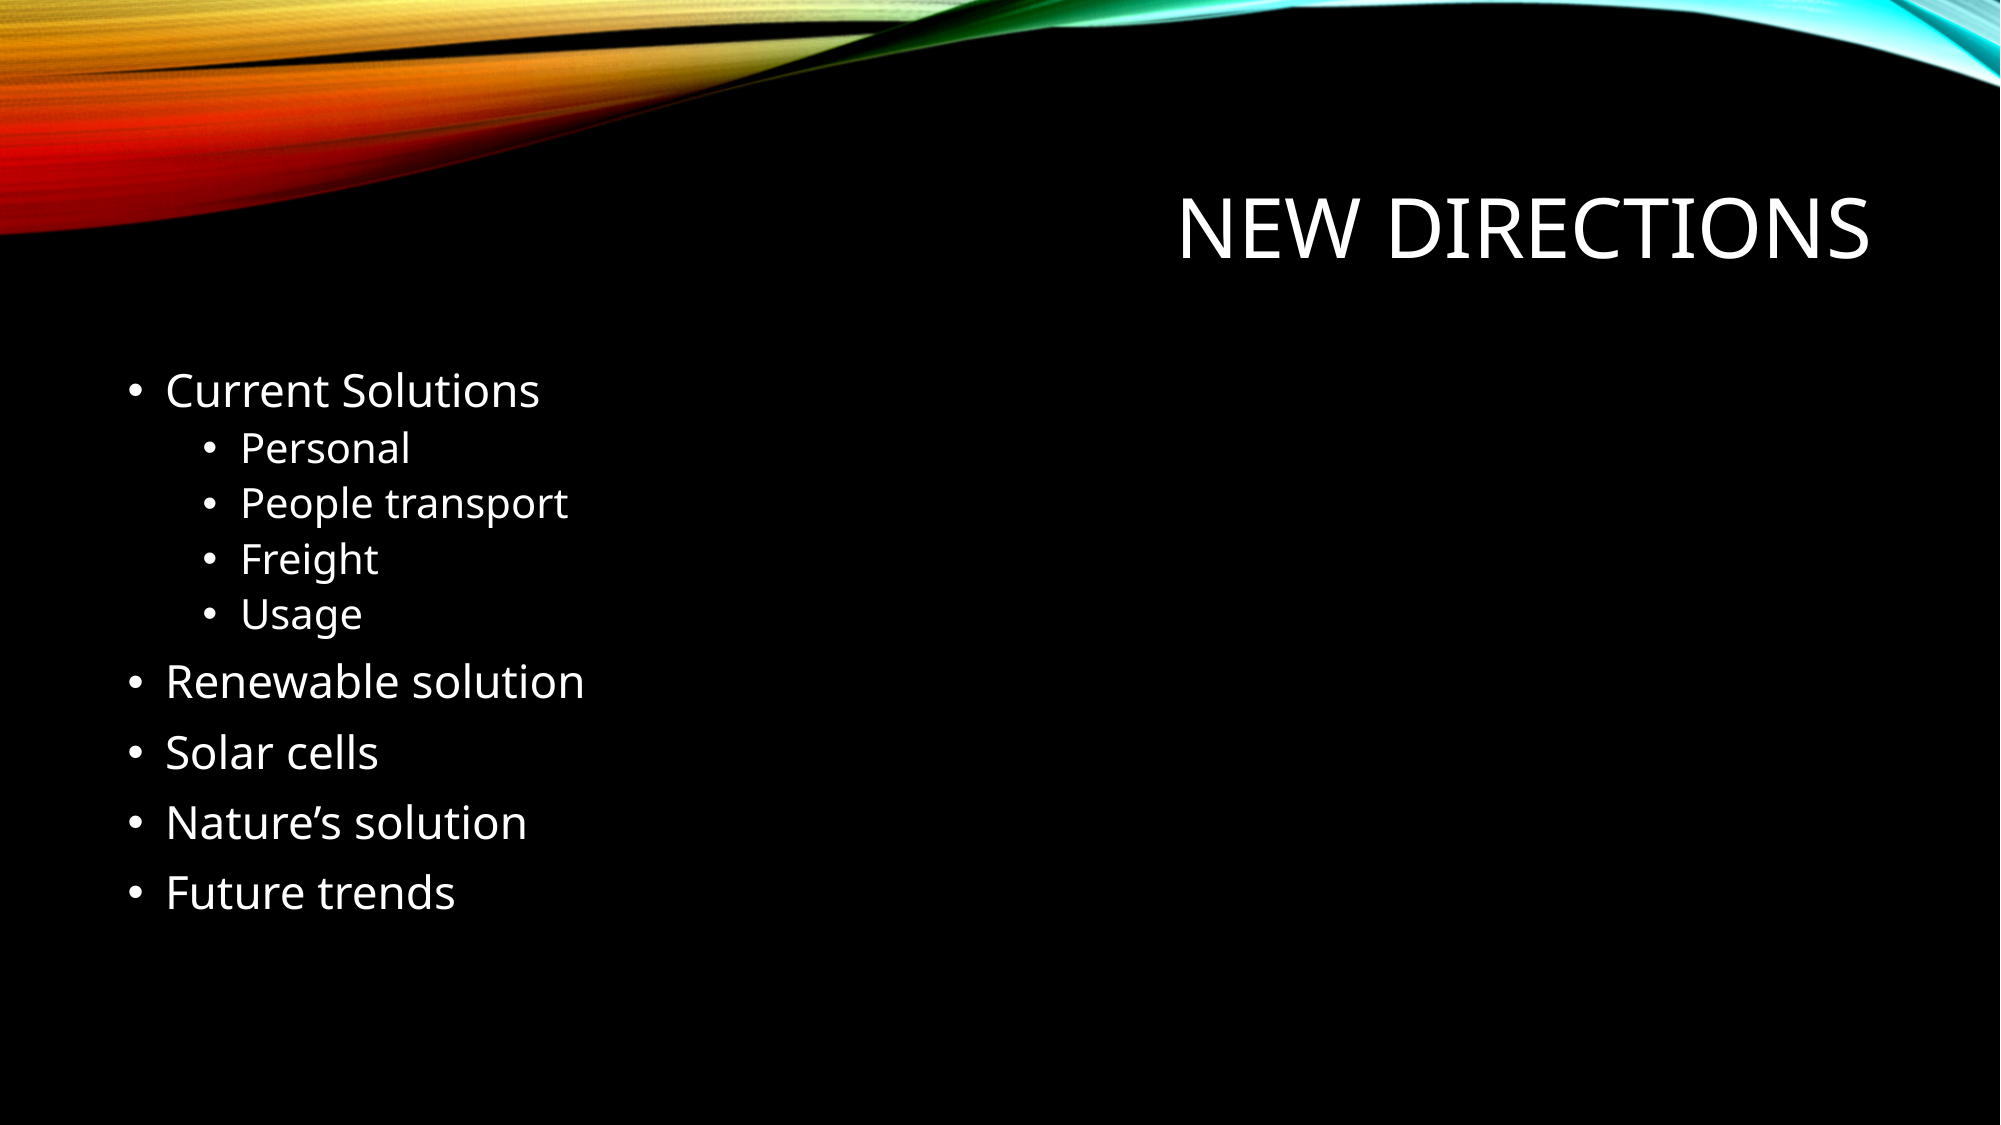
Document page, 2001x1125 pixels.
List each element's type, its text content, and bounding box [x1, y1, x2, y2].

title New directions [474, 125, 1888, 338]
picture [0, 0, 2000, 237]
list Current Solutions Personal People transport Freight Usage Renewable solution Solar cells Nature’s solution Future trends [112, 360, 1888, 1021]
